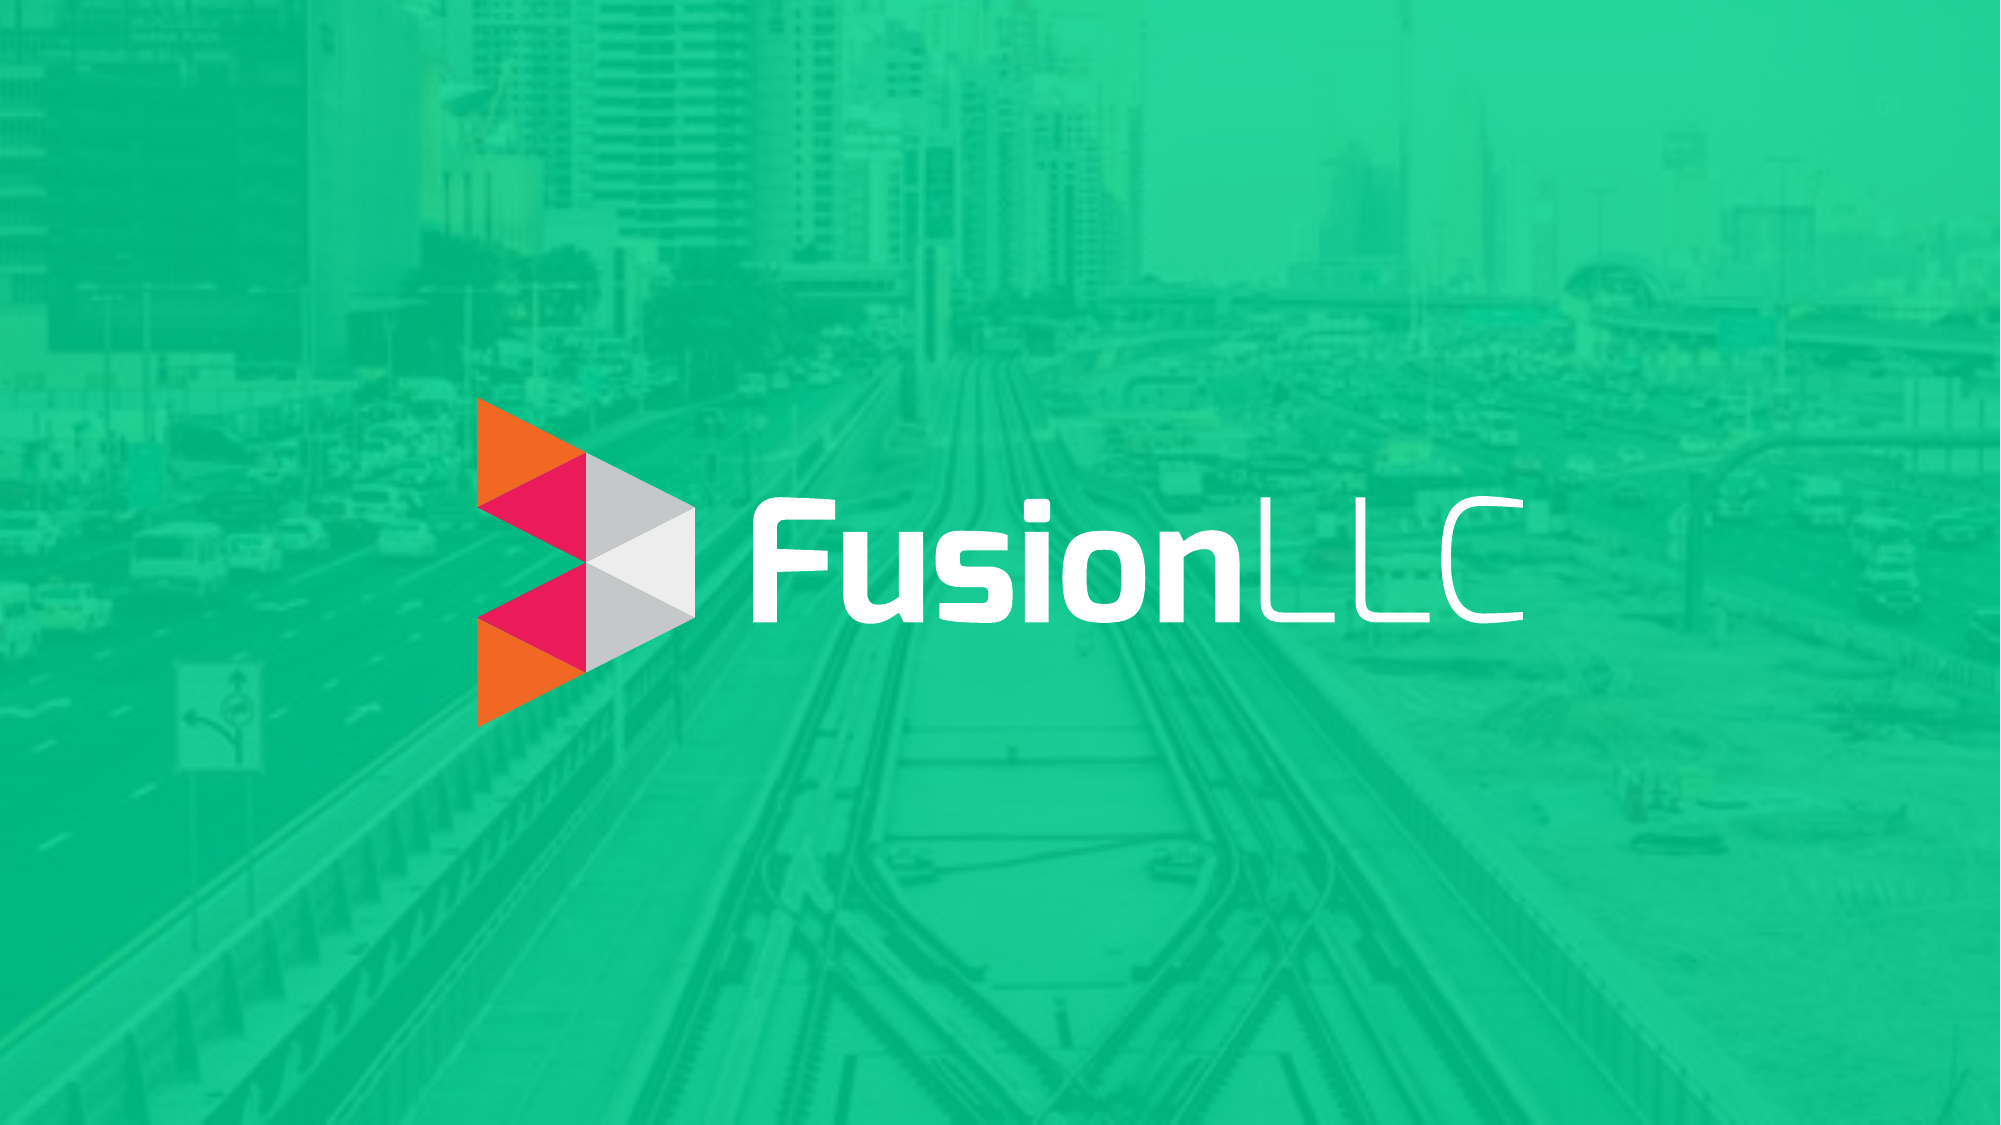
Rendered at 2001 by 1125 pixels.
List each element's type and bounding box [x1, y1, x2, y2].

text_box [477, 397, 1523, 728]
picture [0, 0, 2000, 1125]
